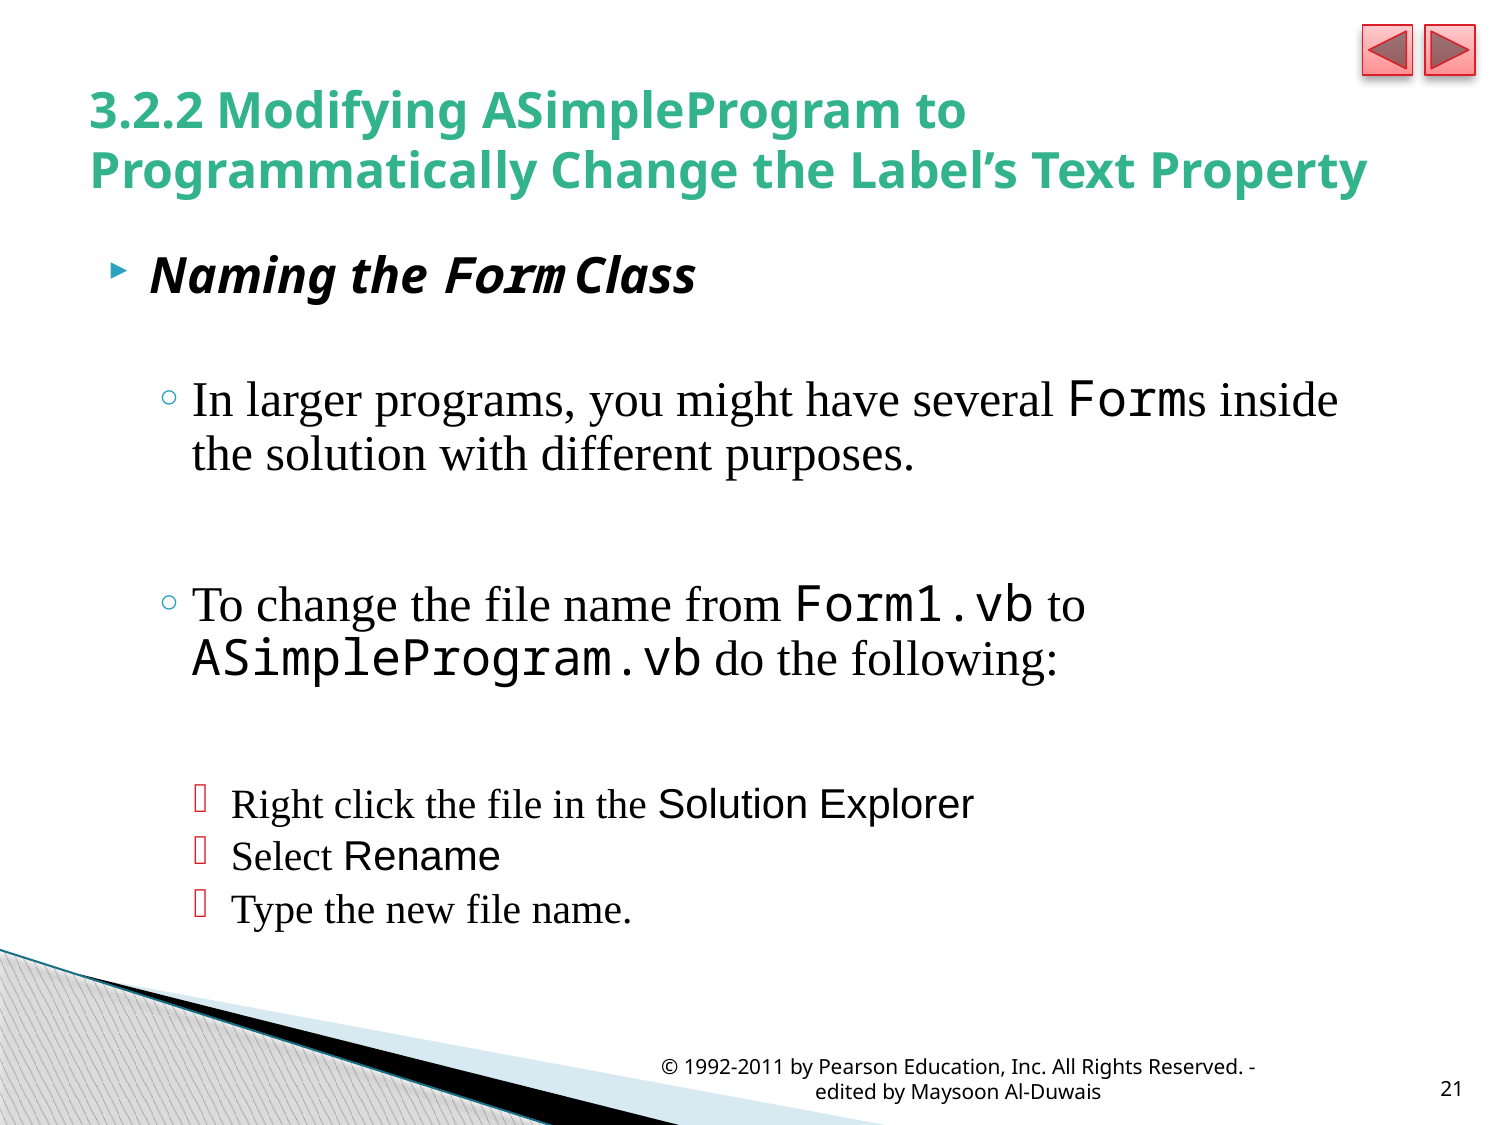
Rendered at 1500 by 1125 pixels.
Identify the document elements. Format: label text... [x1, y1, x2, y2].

title 3.2.2 Modifying ASimpleProgram to Programmatically Change the Label’s Text Property [75, 45, 1425, 233]
footer © 1992-2011 by Pearson Education, Inc. All Rights Reserved. - edited by Maysoon Al-Duwais [612, 1051, 1305, 1112]
slide_number 21 [1418, 1051, 1479, 1112]
list Naming the Form Class In larger programs, you might have several Forms inside the solution with different purposes. To change the file name from Form1.vb to ASimpleProgram.vb do the following: Right click the file in the Solution Explorer Select Rename Type the new file name. [74, 242, 1426, 986]
